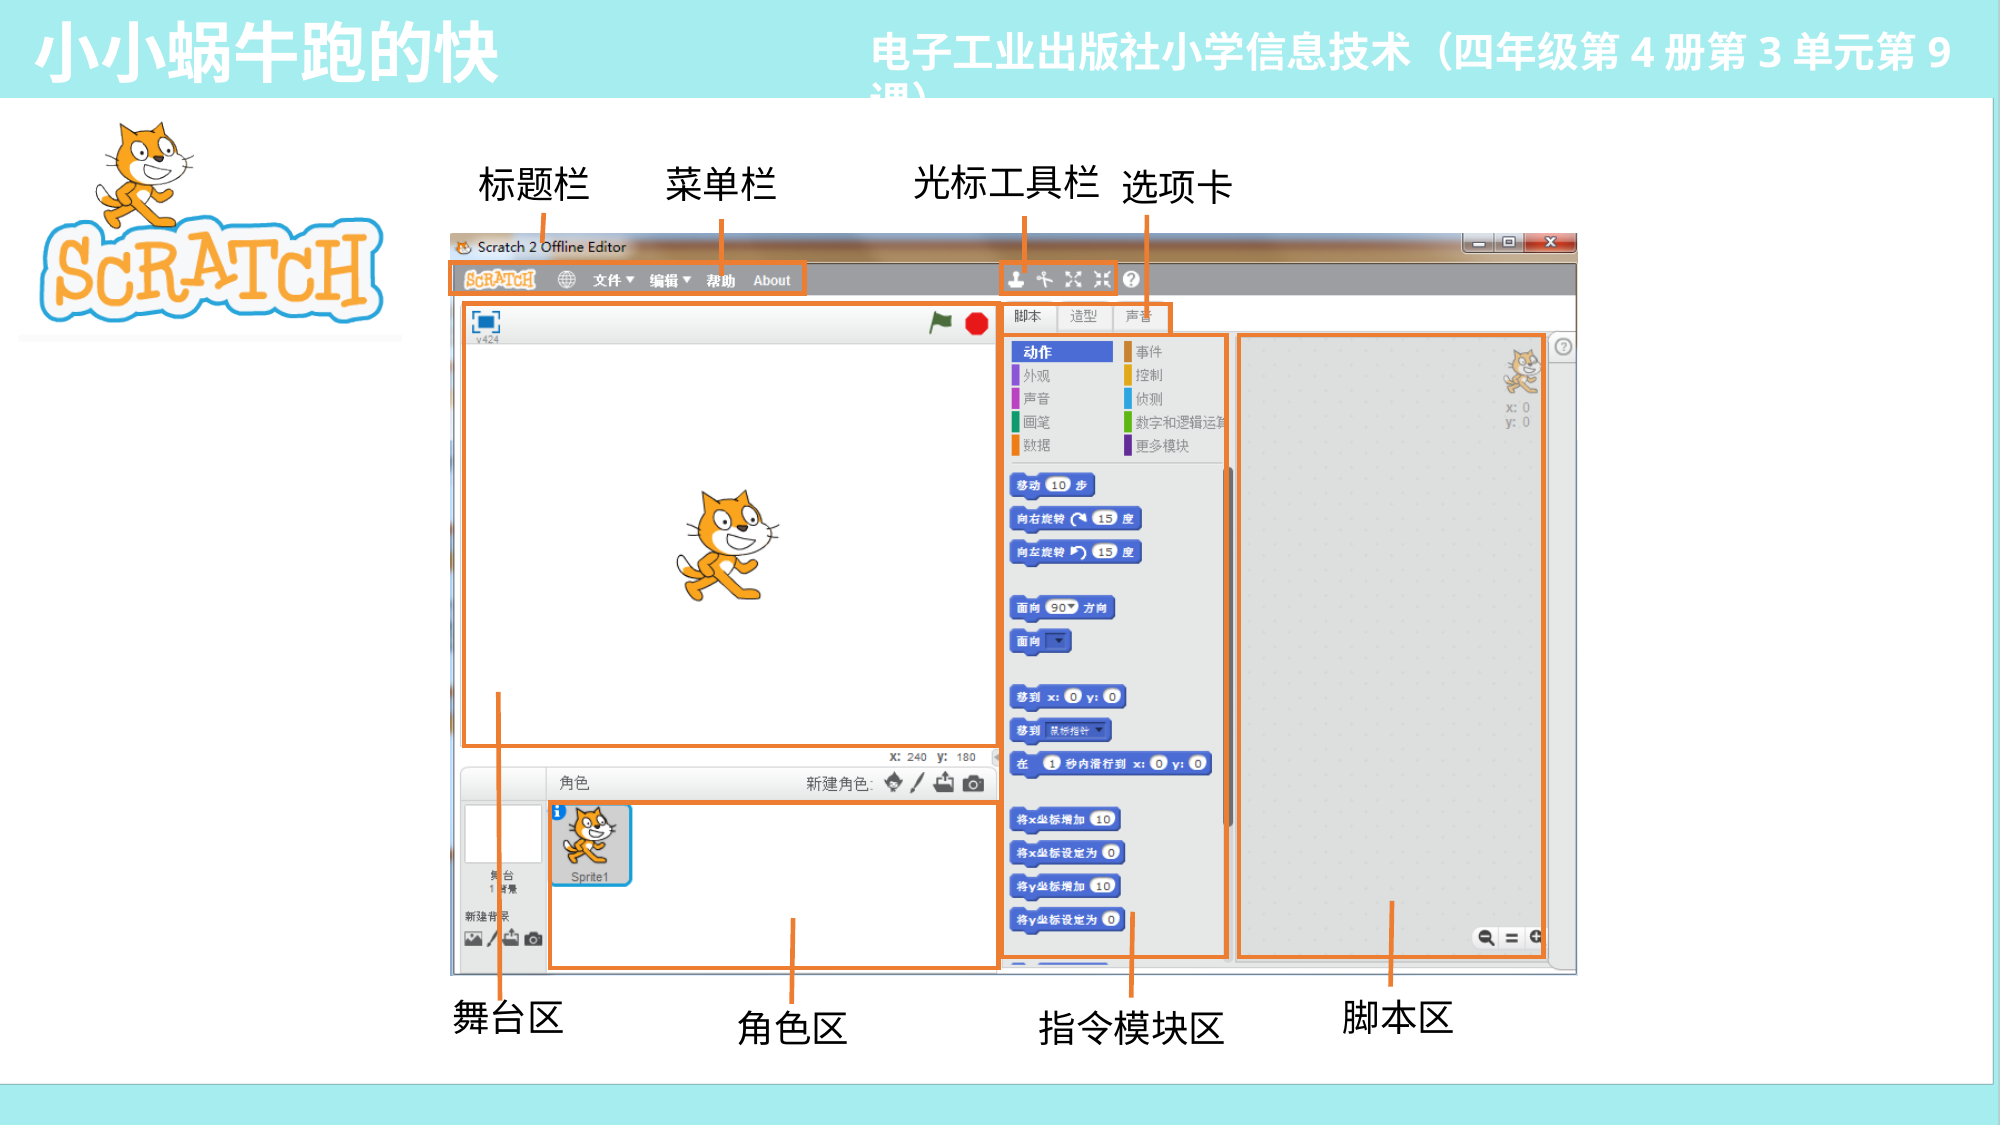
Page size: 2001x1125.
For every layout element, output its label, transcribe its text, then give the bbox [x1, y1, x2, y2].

picture [0, 0, 2001, 1125]
text_box 小小蜗牛跑的快 [18, 3, 516, 98]
text_box 电子工业出版社小学信息技术（四年级第4册第3单元第9课） [854, 18, 1995, 98]
